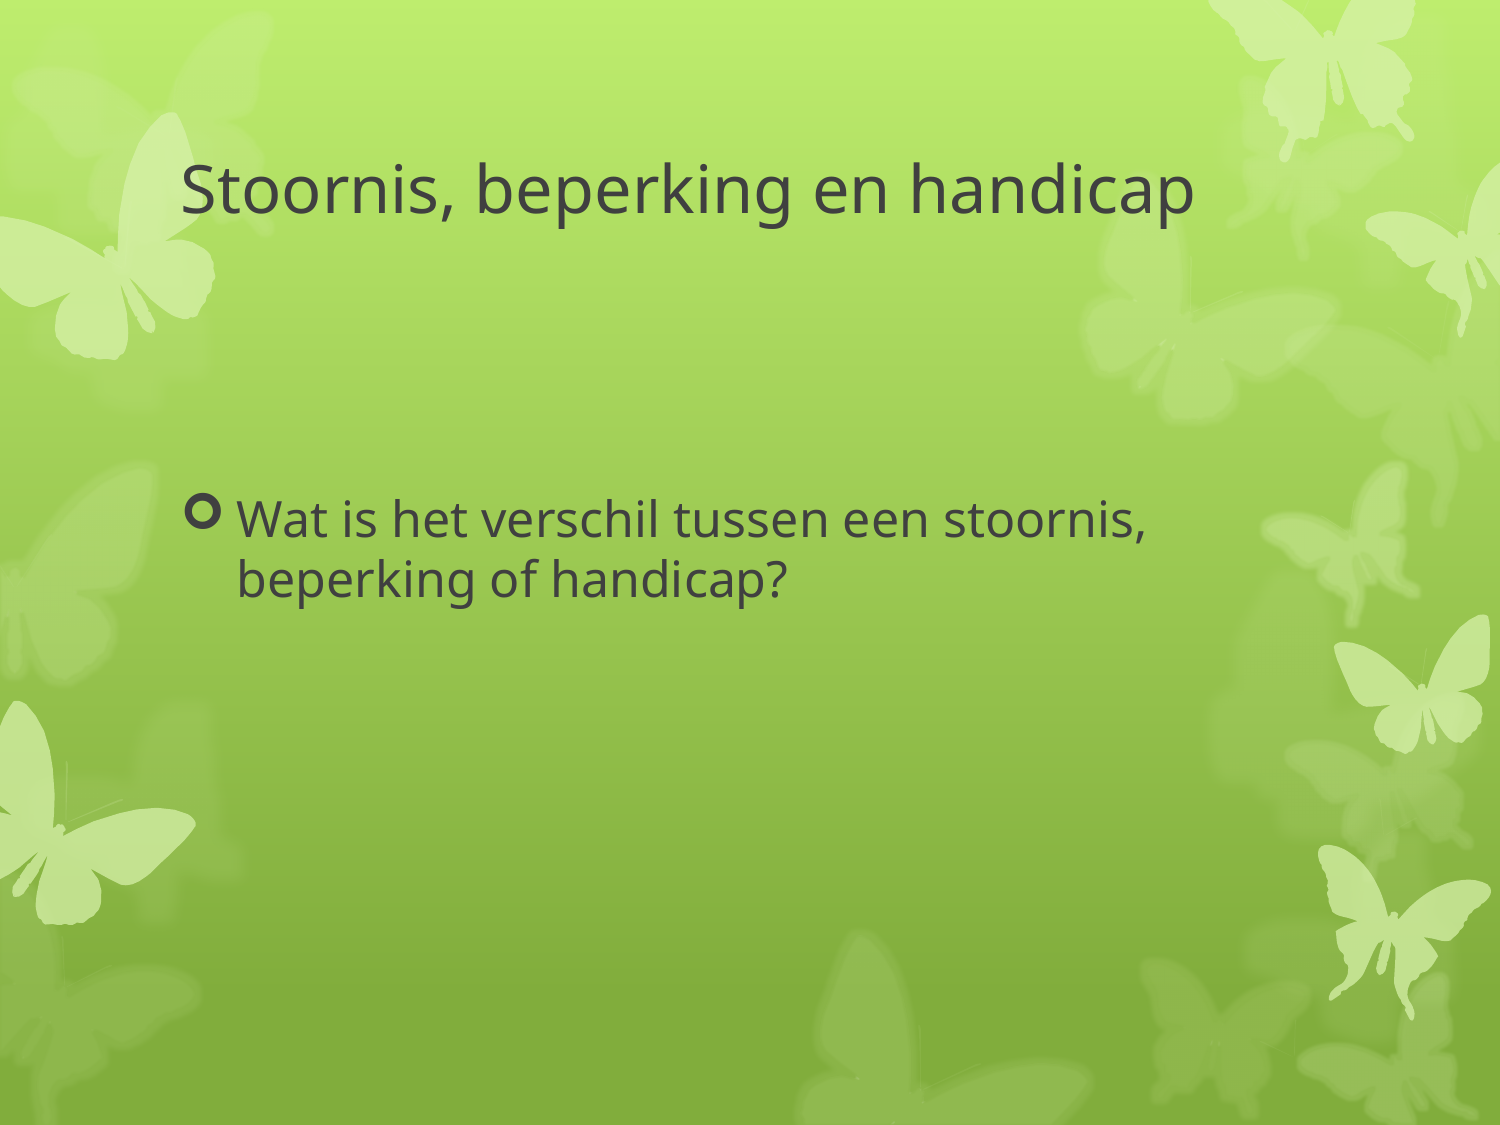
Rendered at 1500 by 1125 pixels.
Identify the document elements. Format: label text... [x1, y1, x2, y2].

title Stoornis, beperking en handicap [165, 110, 1335, 263]
list Wat is het verschil tussen een stoornis, beperking of handicap? [165, 296, 1335, 962]
